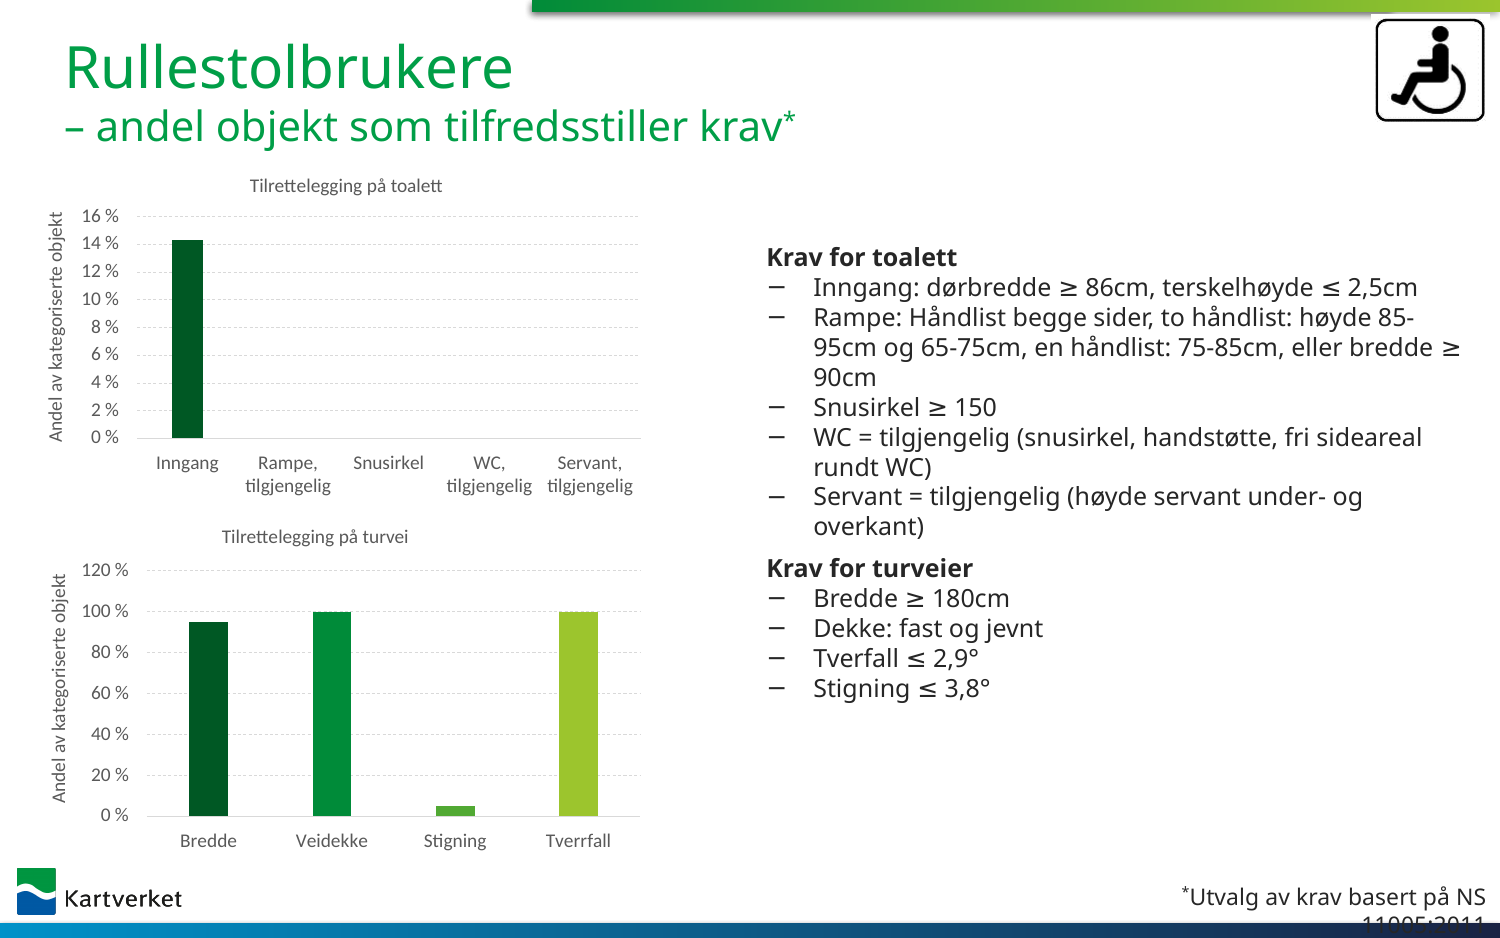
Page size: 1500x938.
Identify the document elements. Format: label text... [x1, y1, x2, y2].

text_box Rullestolbrukere – andel objekt som tilfredsstiller krav* [49, 14, 1431, 158]
picture [41, 166, 652, 505]
text_box *Utvalg av krav basert på NS 11005:2011 [1068, 873, 1500, 938]
picture [1371, 13, 1491, 127]
picture [41, 520, 652, 859]
text_box Krav for turveier Bredde ≥ 180cm Dekke: fast og jevnt Tverfall ≤ 2,9° Stigning ≤ 3,8° [751, 545, 1483, 710]
text_box Krav for toalett Inngang: dørbredde ≥ 86cm, terskelhøyde ≤ 2,5cm Rampe: Håndlist begge sider, to håndlist: høyde 85-95cm og 65-75cm, en håndlist: 75-85cm, eller bredde ≥ 90cm Snusirkel ≥ 150 WC = tilgjengelig (snusirkel, handstøtte, fri sideareal rundt WC) Servant = tilgjengelig (høyde servant under- og overkant) [751, 234, 1483, 545]
